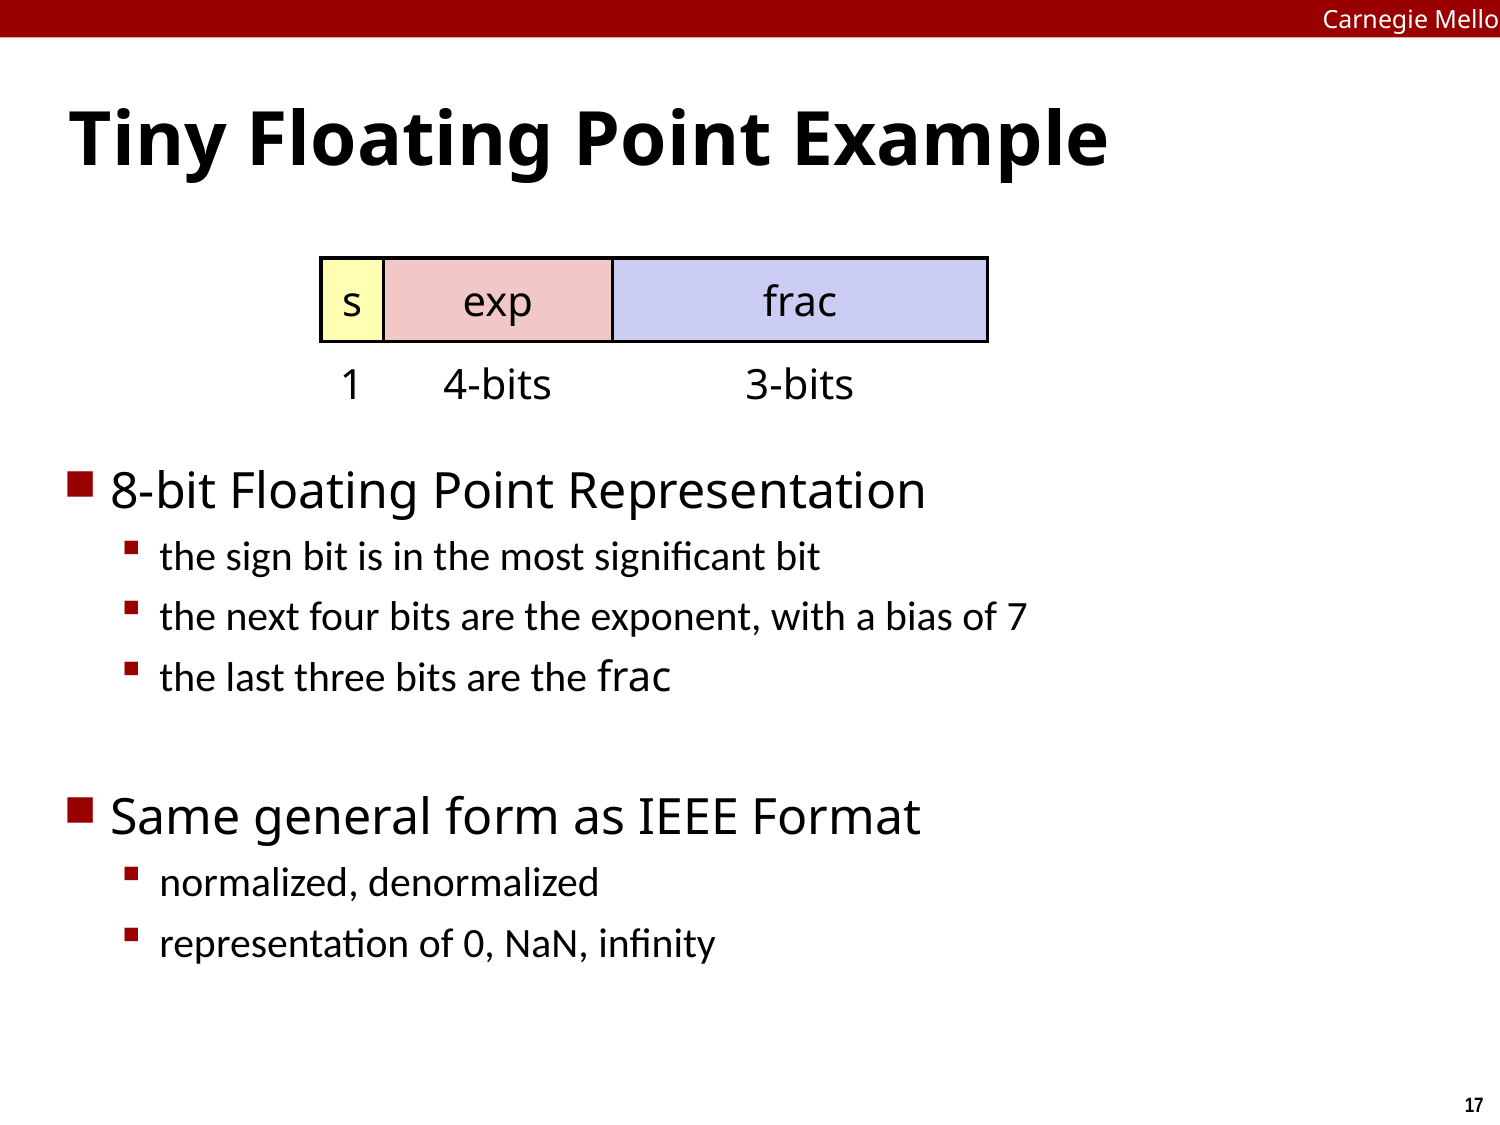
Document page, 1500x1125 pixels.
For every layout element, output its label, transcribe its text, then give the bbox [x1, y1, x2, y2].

table_cell 4-bits [383, 343, 612, 425]
list 8-bit Floating Point Representation the sign bit is in the most significant bit the next four bits are the exponent, with a bias of 7 the last three bits are the frac Same general form as IEEE Format normalized, denormalized representation of 0, NaN, infinity [62, 451, 1438, 1122]
title Tiny Floating Point Example [62, 41, 1438, 230]
text_box [0, 0, 1500, 38]
table_header s [323, 260, 382, 340]
table_cell 1 [321, 343, 383, 425]
table_header exp [385, 260, 611, 340]
table_header frac [614, 260, 986, 340]
table_cell 3-bits [612, 343, 987, 425]
text_box Carnegie Mellon [1322, 3, 1500, 33]
